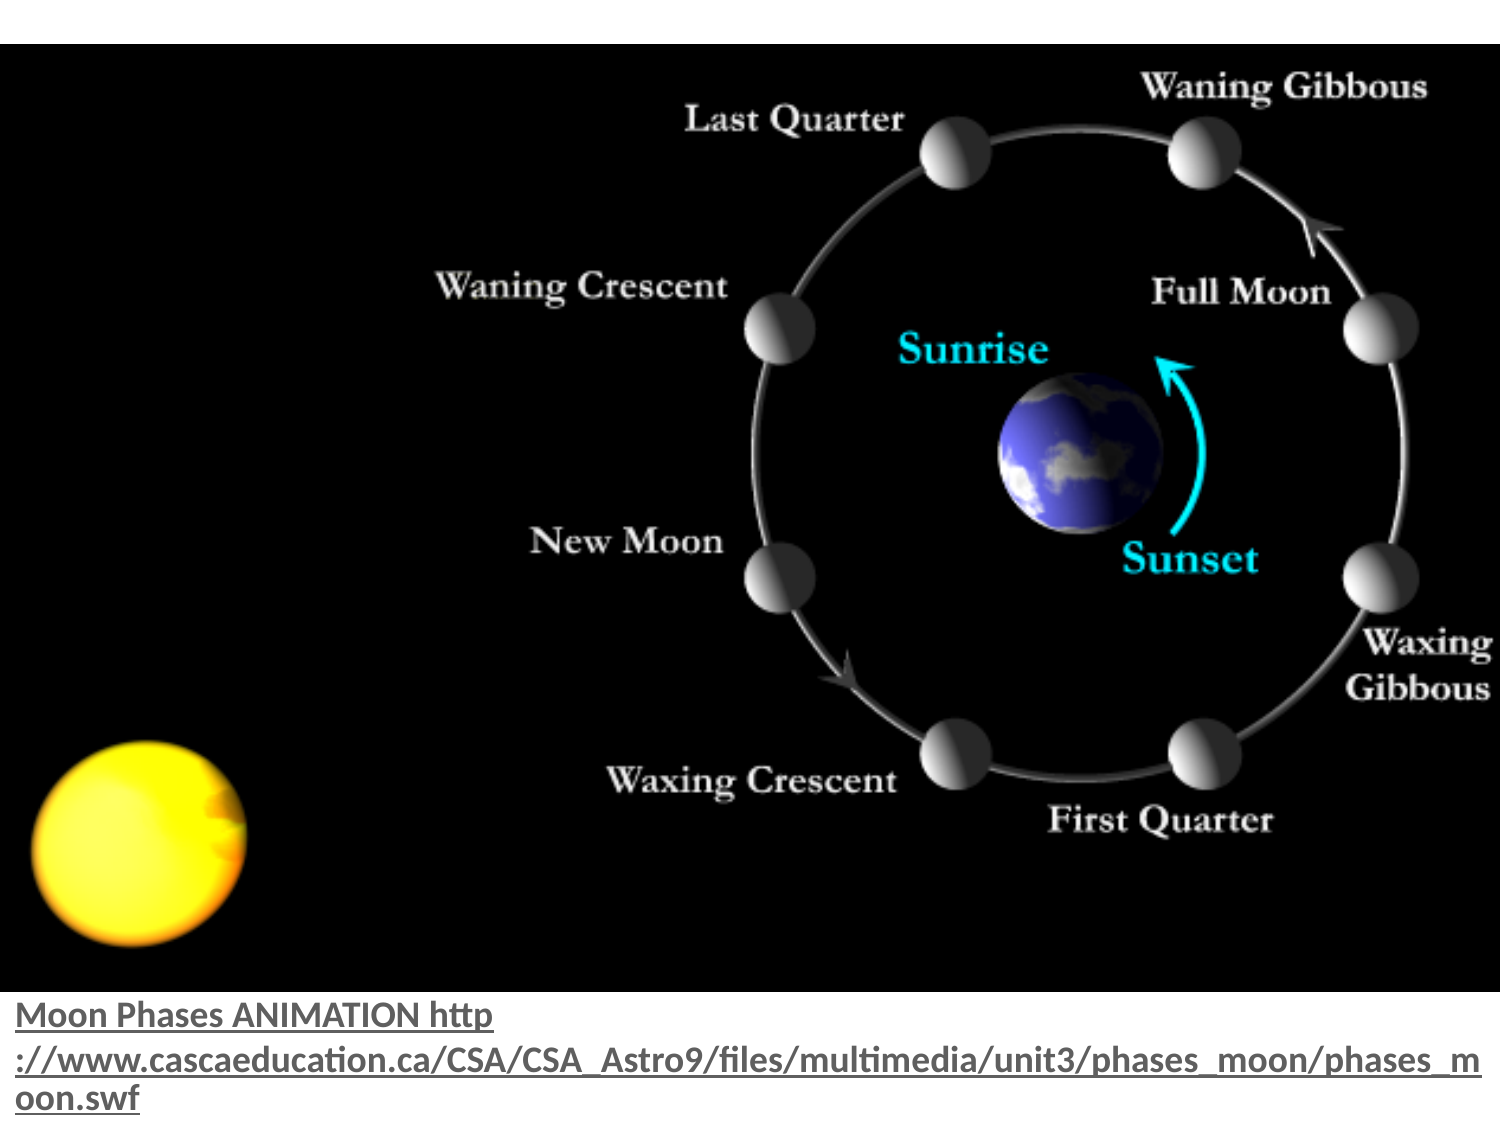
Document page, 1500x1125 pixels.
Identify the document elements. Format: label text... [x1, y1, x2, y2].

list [0, 44, 1500, 992]
text_box Moon Phases ANIMATION http://www.cascaeducation.ca/CSA/CSA_Astro9/files/multimedia/unit3/phases_moon/phases_moon.swf [0, 998, 1500, 1088]
